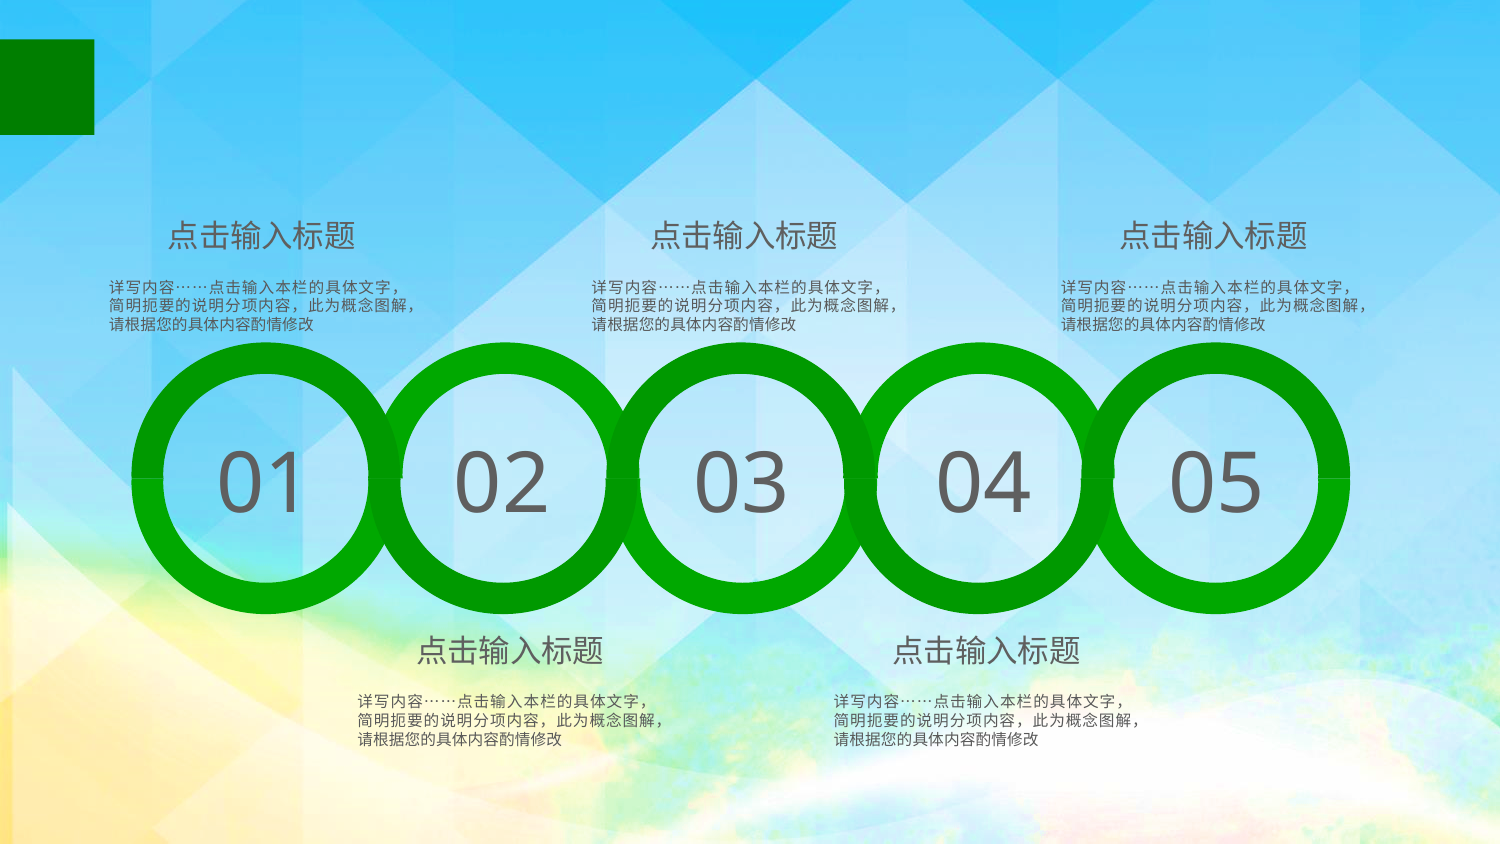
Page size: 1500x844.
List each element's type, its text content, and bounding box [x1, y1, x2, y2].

text_box [131, 368, 401, 479]
text_box [1097, 479, 1351, 615]
text_box 04 [922, 422, 1044, 535]
text_box 03 [681, 422, 803, 535]
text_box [816, 625, 1157, 774]
text_box [1081, 368, 1351, 479]
text_box [844, 478, 1113, 615]
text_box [574, 210, 914, 360]
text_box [340, 625, 680, 774]
text_box 05 [1156, 422, 1278, 535]
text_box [1043, 210, 1384, 360]
text_box [386, 342, 623, 479]
text_box [131, 479, 384, 615]
picture [0, 0, 1500, 844]
text_box [623, 478, 860, 615]
text_box [368, 478, 638, 615]
text_box [606, 368, 876, 479]
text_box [91, 210, 432, 360]
text_box [861, 342, 1098, 479]
text_box 01 [204, 422, 325, 535]
text_box 02 [441, 422, 563, 535]
